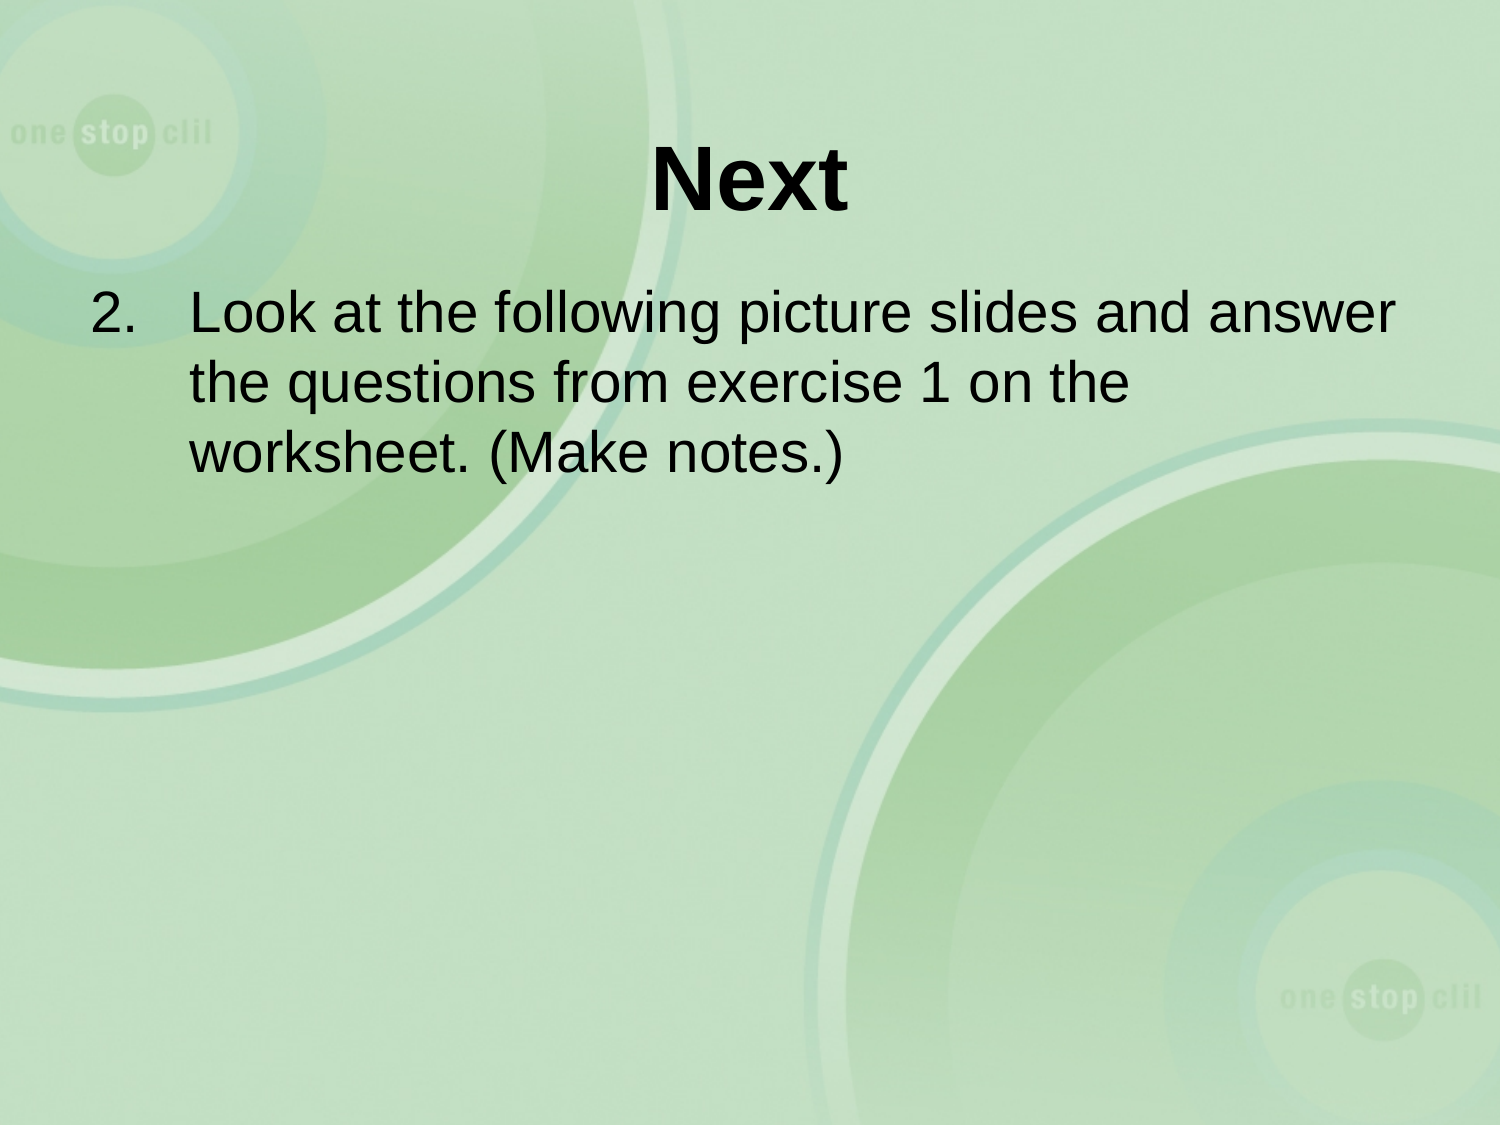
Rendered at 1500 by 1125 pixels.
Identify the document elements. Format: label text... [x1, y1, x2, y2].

picture [0, 0, 1500, 1125]
title Next [75, 79, 1425, 267]
list 2. Look at the following picture slides and answer the questions from exercise 1 on the worksheet. (Make notes.) [75, 267, 1425, 1010]
